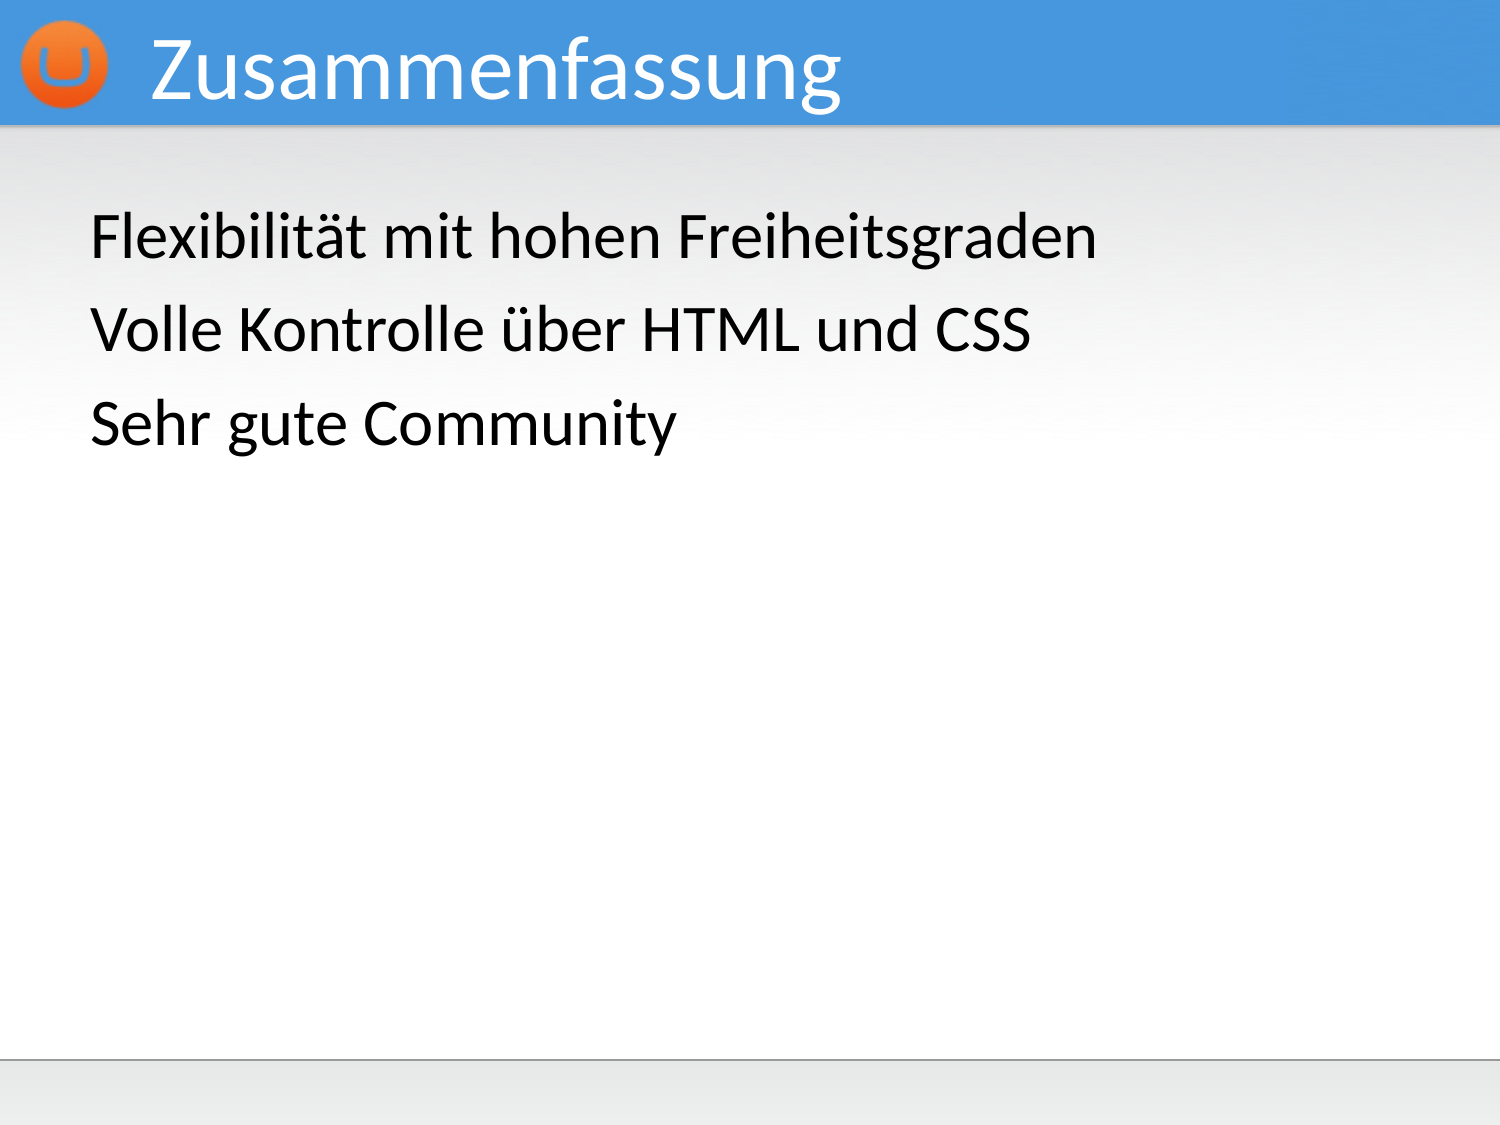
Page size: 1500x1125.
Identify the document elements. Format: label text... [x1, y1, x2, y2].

picture [0, 0, 1500, 1125]
title Zusammenfassung [135, 0, 1500, 126]
list Flexibilität mit hohen Freiheitsgraden Volle Kontrolle über HTML und CSS Sehr gute Community [75, 184, 1425, 1005]
